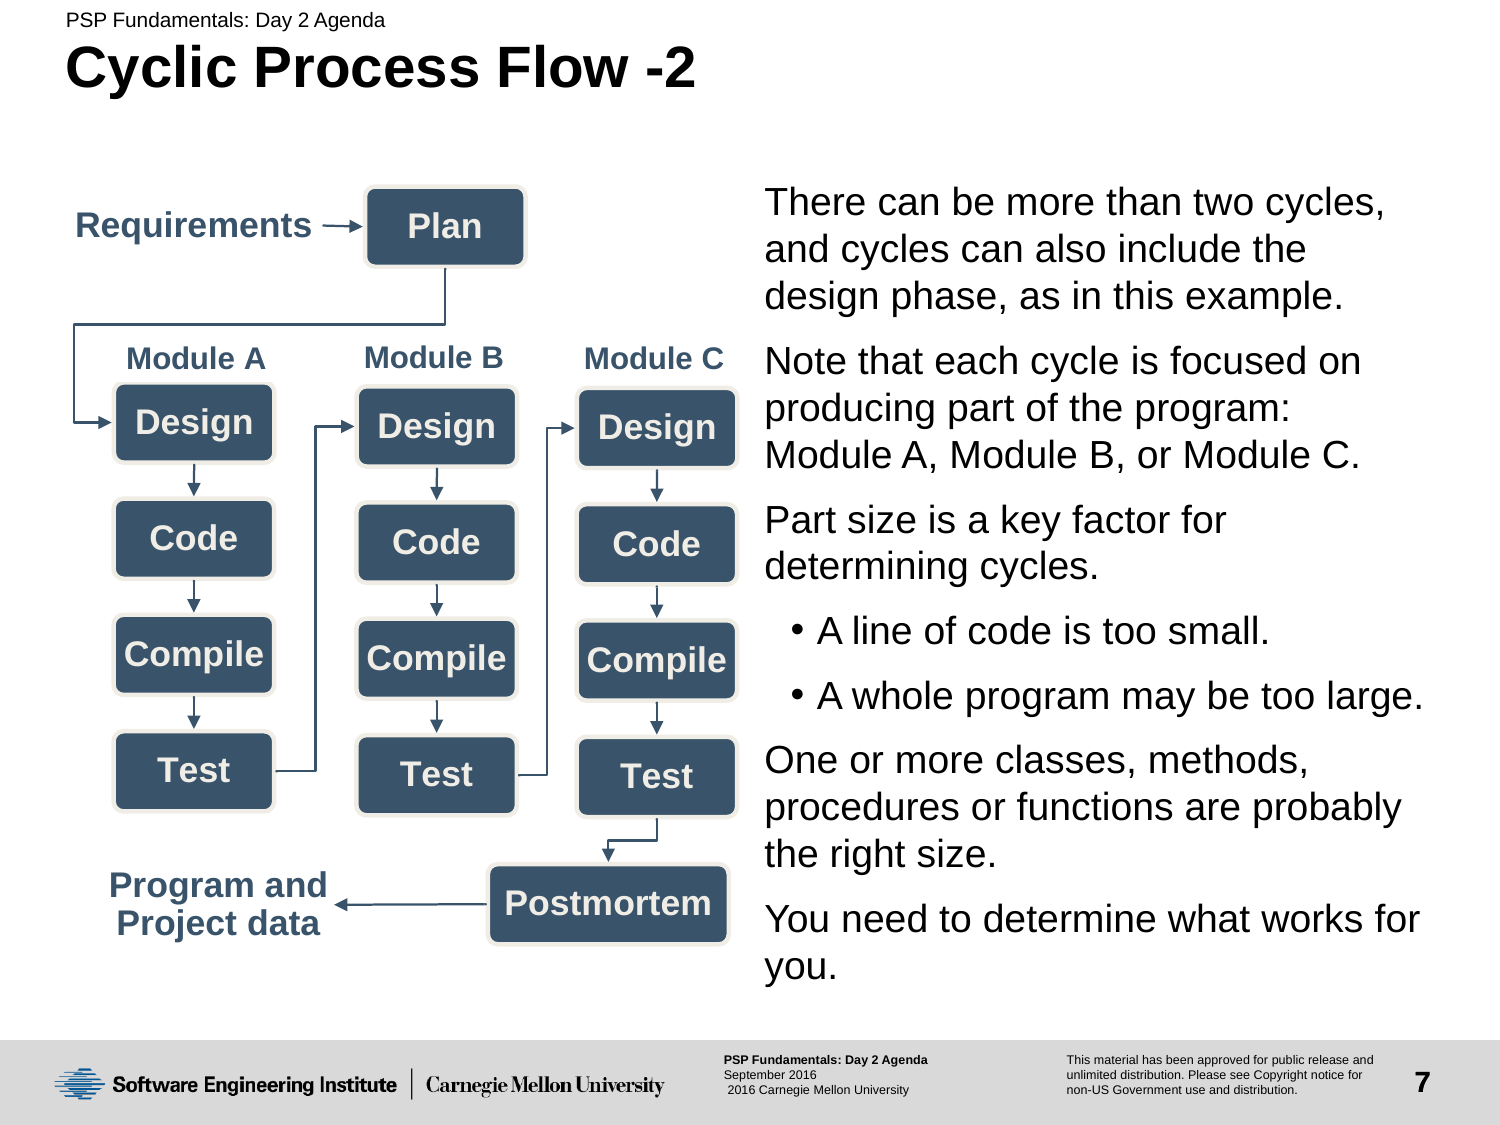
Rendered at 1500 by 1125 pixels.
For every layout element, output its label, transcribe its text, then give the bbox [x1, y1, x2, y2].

picture [63, 184, 743, 964]
picture [46, 1061, 673, 1104]
title Cyclic Process Flow -2 [65, 37, 1430, 148]
list There can be more than two cycles, and cycles can also include the design phase, as in this example. Note that each cycle is focused on producing part of the program: Module A, Module B, or Module C. Part size is a key factor for determining cycles. A line of code is too small. A whole program may be too large. One or more classes, methods, procedures or functions are probably the right size. You need to determine what works for you. [764, 176, 1432, 1019]
